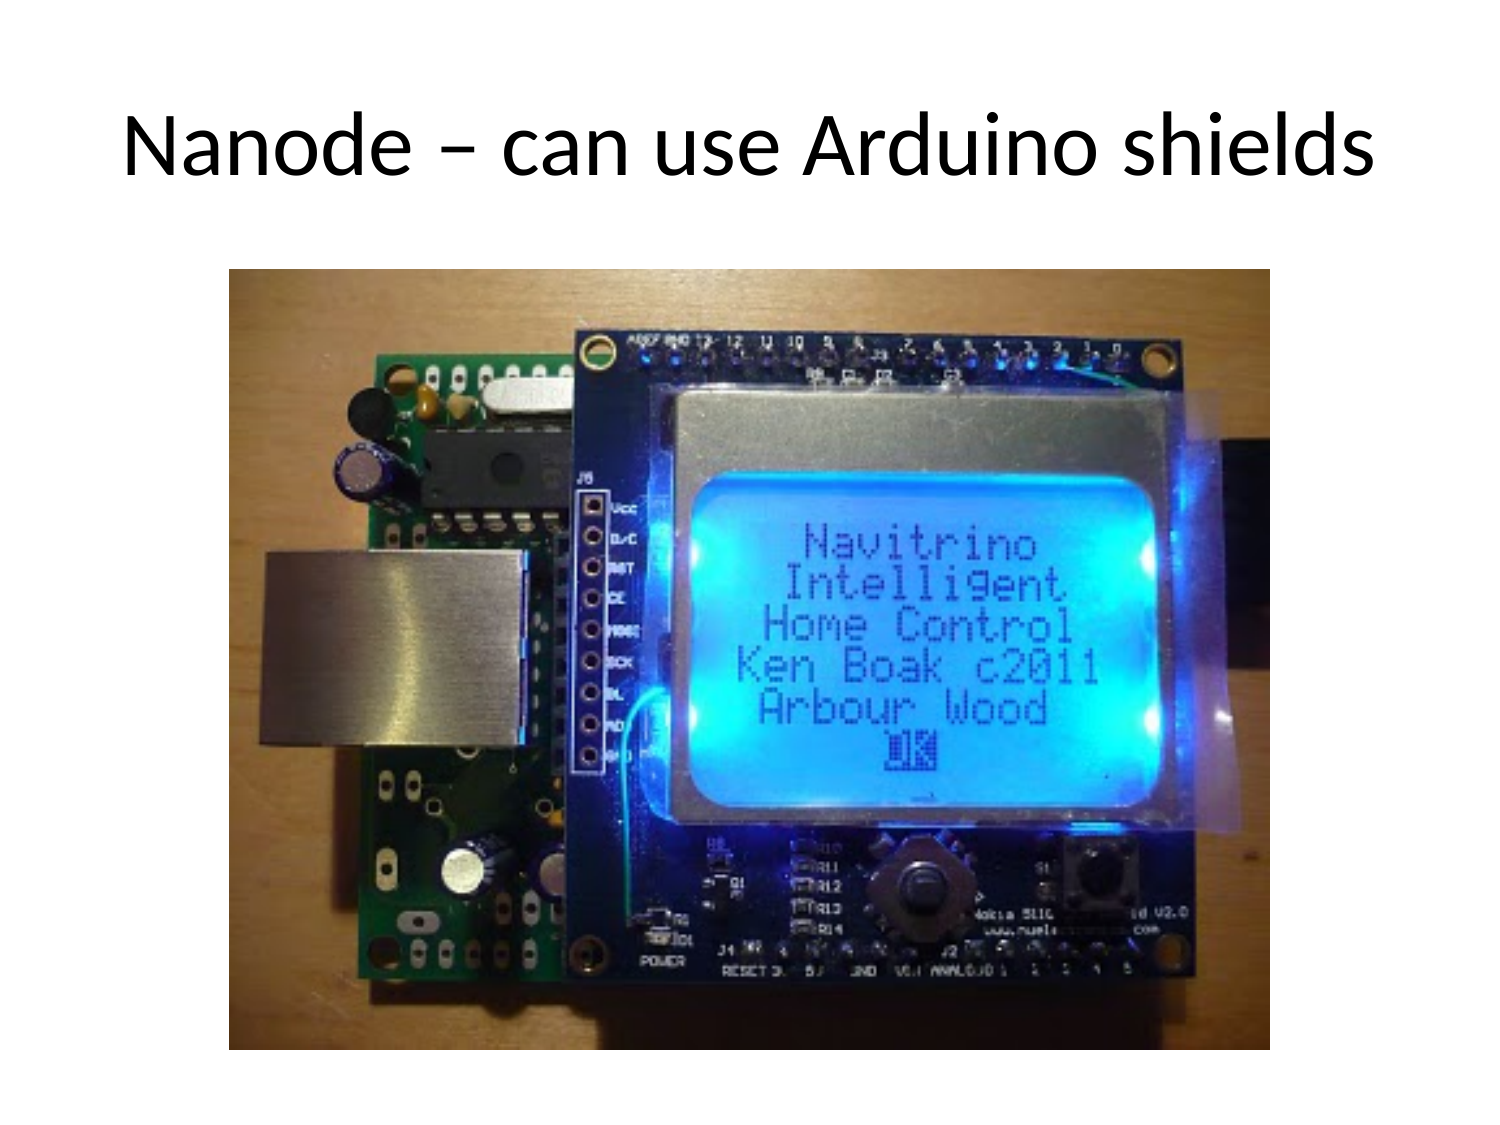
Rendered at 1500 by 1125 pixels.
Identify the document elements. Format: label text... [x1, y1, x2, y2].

title Nanode – can use Arduino shields [75, 45, 1425, 233]
picture [229, 269, 1270, 1051]
